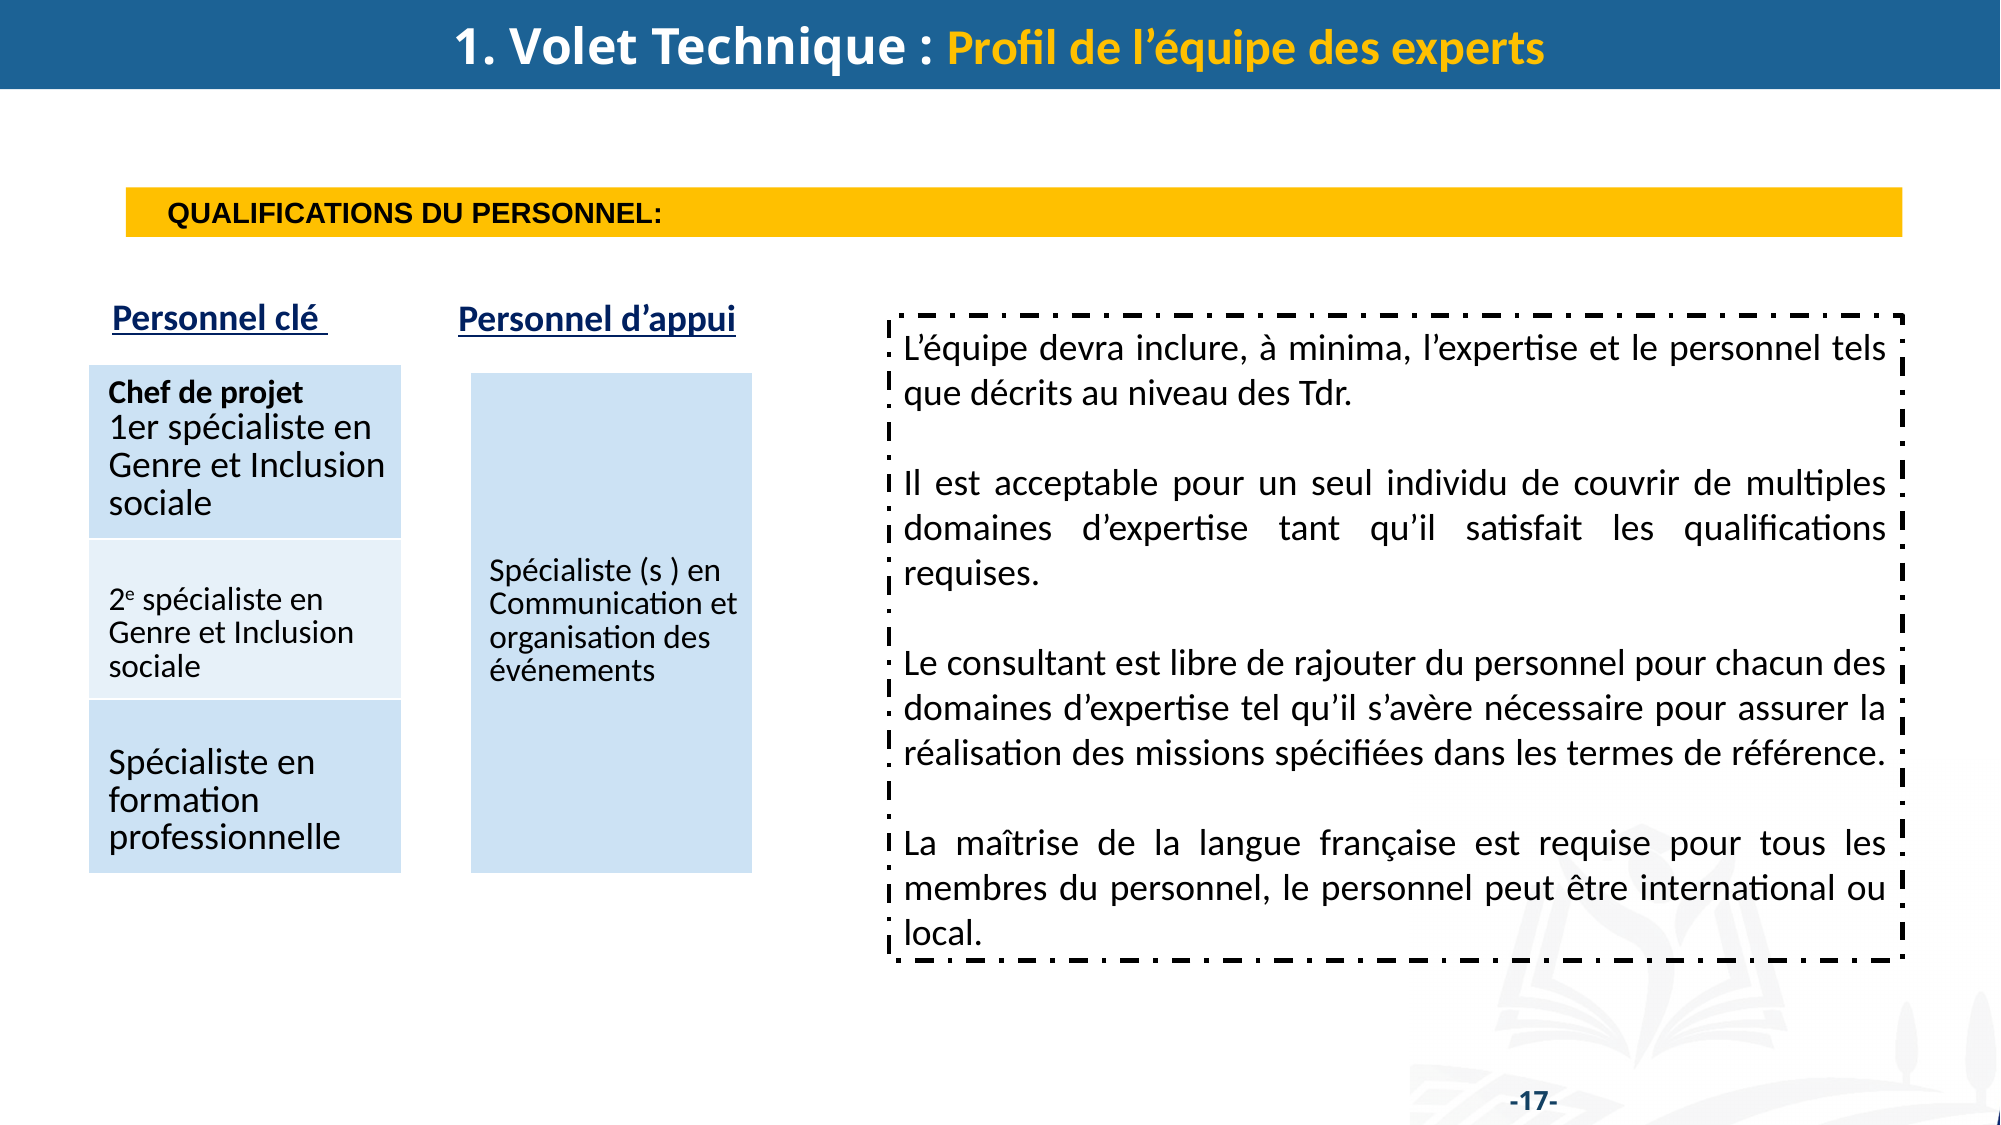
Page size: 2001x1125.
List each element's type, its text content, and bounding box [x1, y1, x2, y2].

picture [1409, 759, 2000, 1125]
text_box L’équipe devra inclure, à minima, l’expertise et le personnel tels que décrits au niveau des Tdr. Il est acceptable pour un seul individu de couvrir de multiples domaines d’expertise tant qu’il satisfait les qualifications requises. Le consultant est libre de rajouter du personnel pour chacun des domaines d’expertise tel qu’il s’avère nécessaire pour assurer la réalisation des missions spécifiées dans les termes de référence. La maîtrise de la langue française est requise pour tous les membres du personnel, le personnel peut être international ou local. [888, 315, 1903, 961]
table_header Chef de projet 1er spécialiste en Genre et Inclusion sociale [89, 365, 401, 538]
text_box QUALIFICATIONS DU PERSONNEL: [125, 187, 1903, 237]
text_box 1. Volet Technique : Profil de l’équipe des experts [0, 0, 2000, 91]
table_cell 2e spécialiste en Genre et Inclusion sociale [89, 540, 401, 698]
table_header Spécialiste (s ) en Communication et organisation des événements [471, 373, 752, 873]
table_cell Spécialiste en formation professionnelle [89, 700, 401, 873]
text_box Personnel d’appui [443, 287, 752, 347]
text_box Personnel clé [97, 285, 343, 346]
